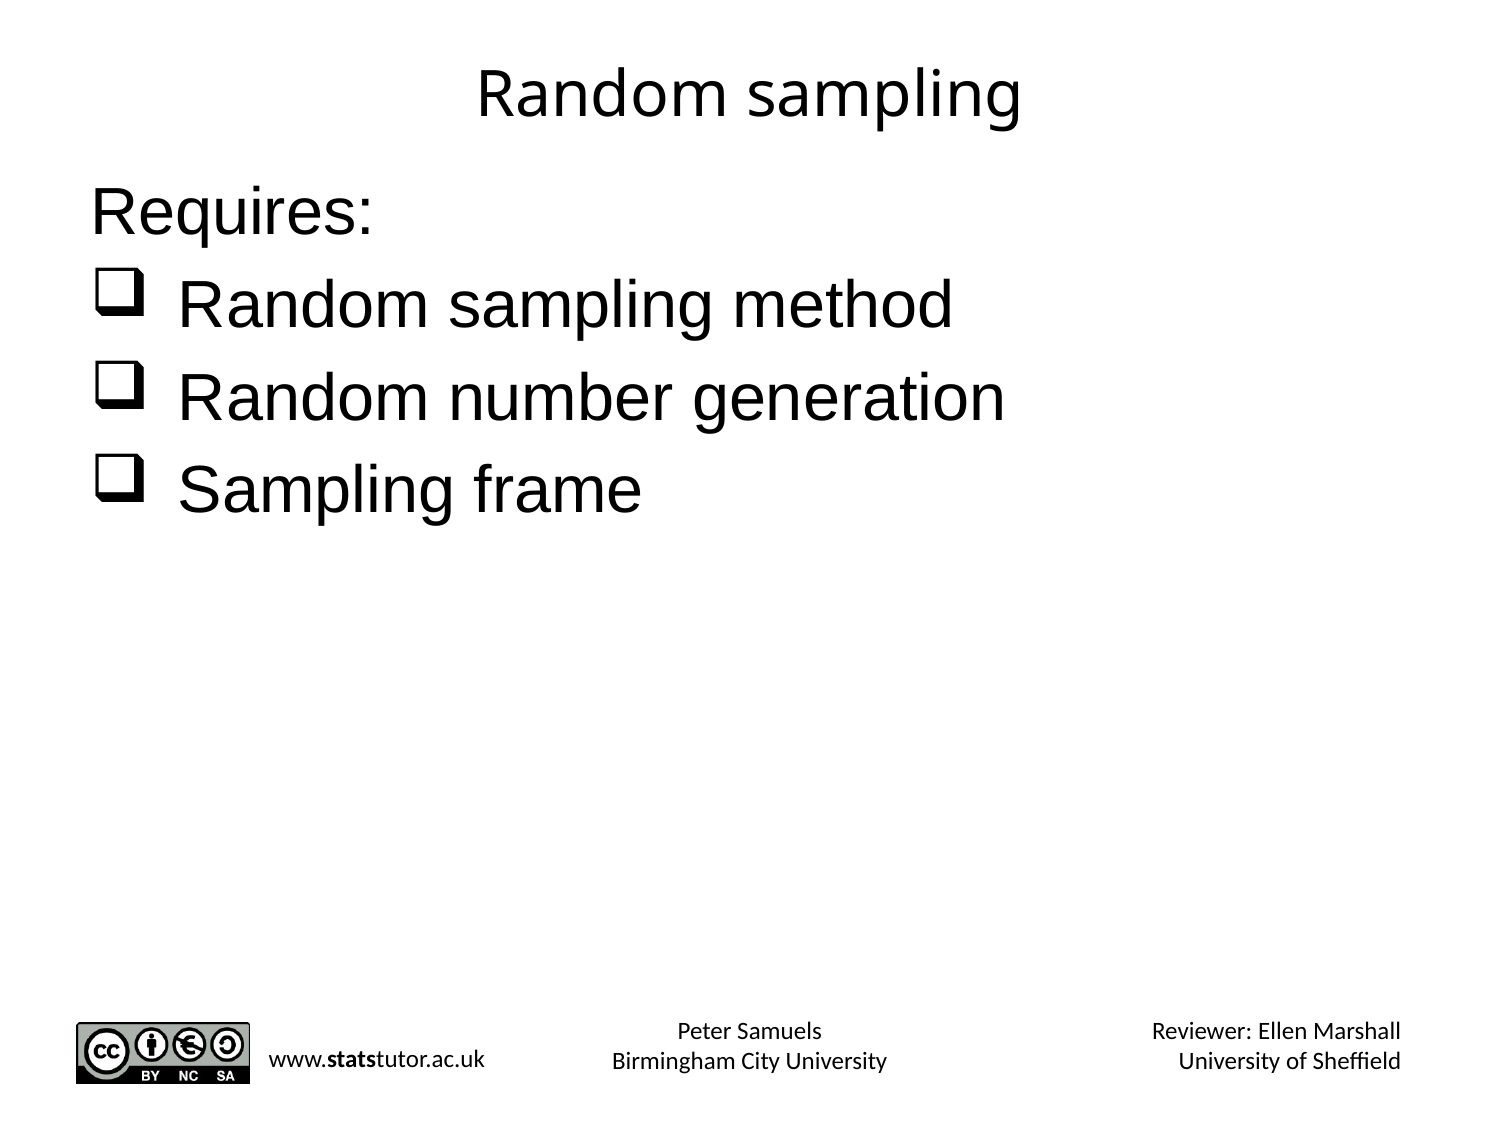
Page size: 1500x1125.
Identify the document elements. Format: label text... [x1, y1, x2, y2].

text_box Reviewer: Ellen Marshall University of Sheffield [1038, 1007, 1417, 1083]
list Requires: Random sampling method Random number generation Sampling frame [75, 160, 1425, 953]
title Random sampling [75, 45, 1425, 138]
text_box www.statstutor.ac.uk [254, 1035, 550, 1080]
text_box Peter Samuels Birmingham City University [549, 1007, 951, 1083]
picture [76, 1022, 251, 1084]
